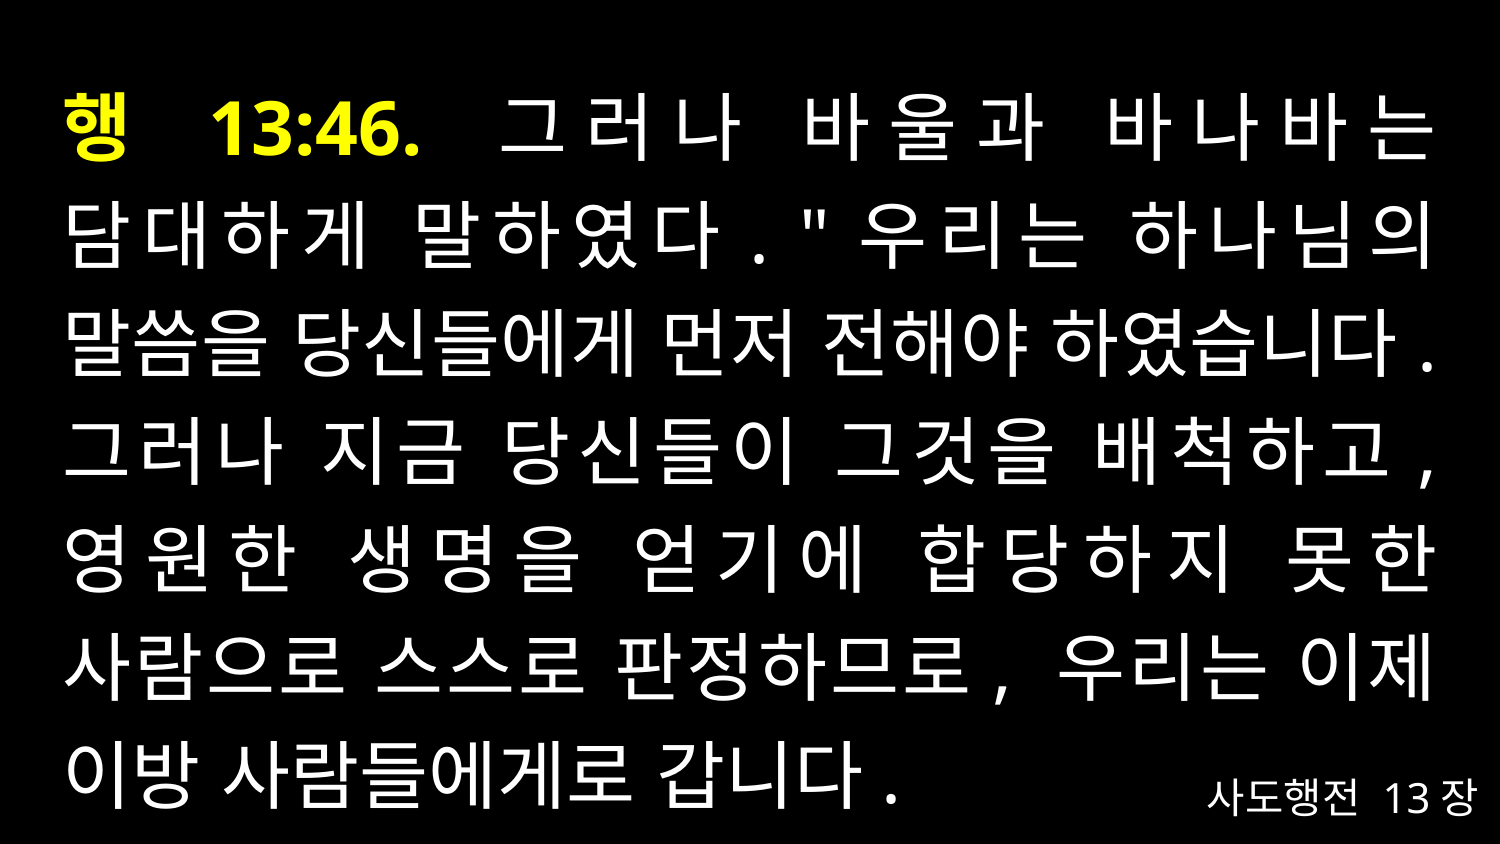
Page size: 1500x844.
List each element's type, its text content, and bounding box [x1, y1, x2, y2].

subtitle 사도행전 13장 [916, 770, 1500, 844]
title 행 13:46. 그러나 바울과 바나바는 담대하게 말하였다. "우리는 하나님의 말씀을 당신들에게 먼저 전해야 하였습니다. 그러나 지금 당신들이 그것을 배척하고, 영원한 생명을 얻기에 합당하지 못한 사람으로 스스로 판정하므로, 우리는 이제 이방 사람들에게로 갑니다. [0, 0, 1500, 844]
